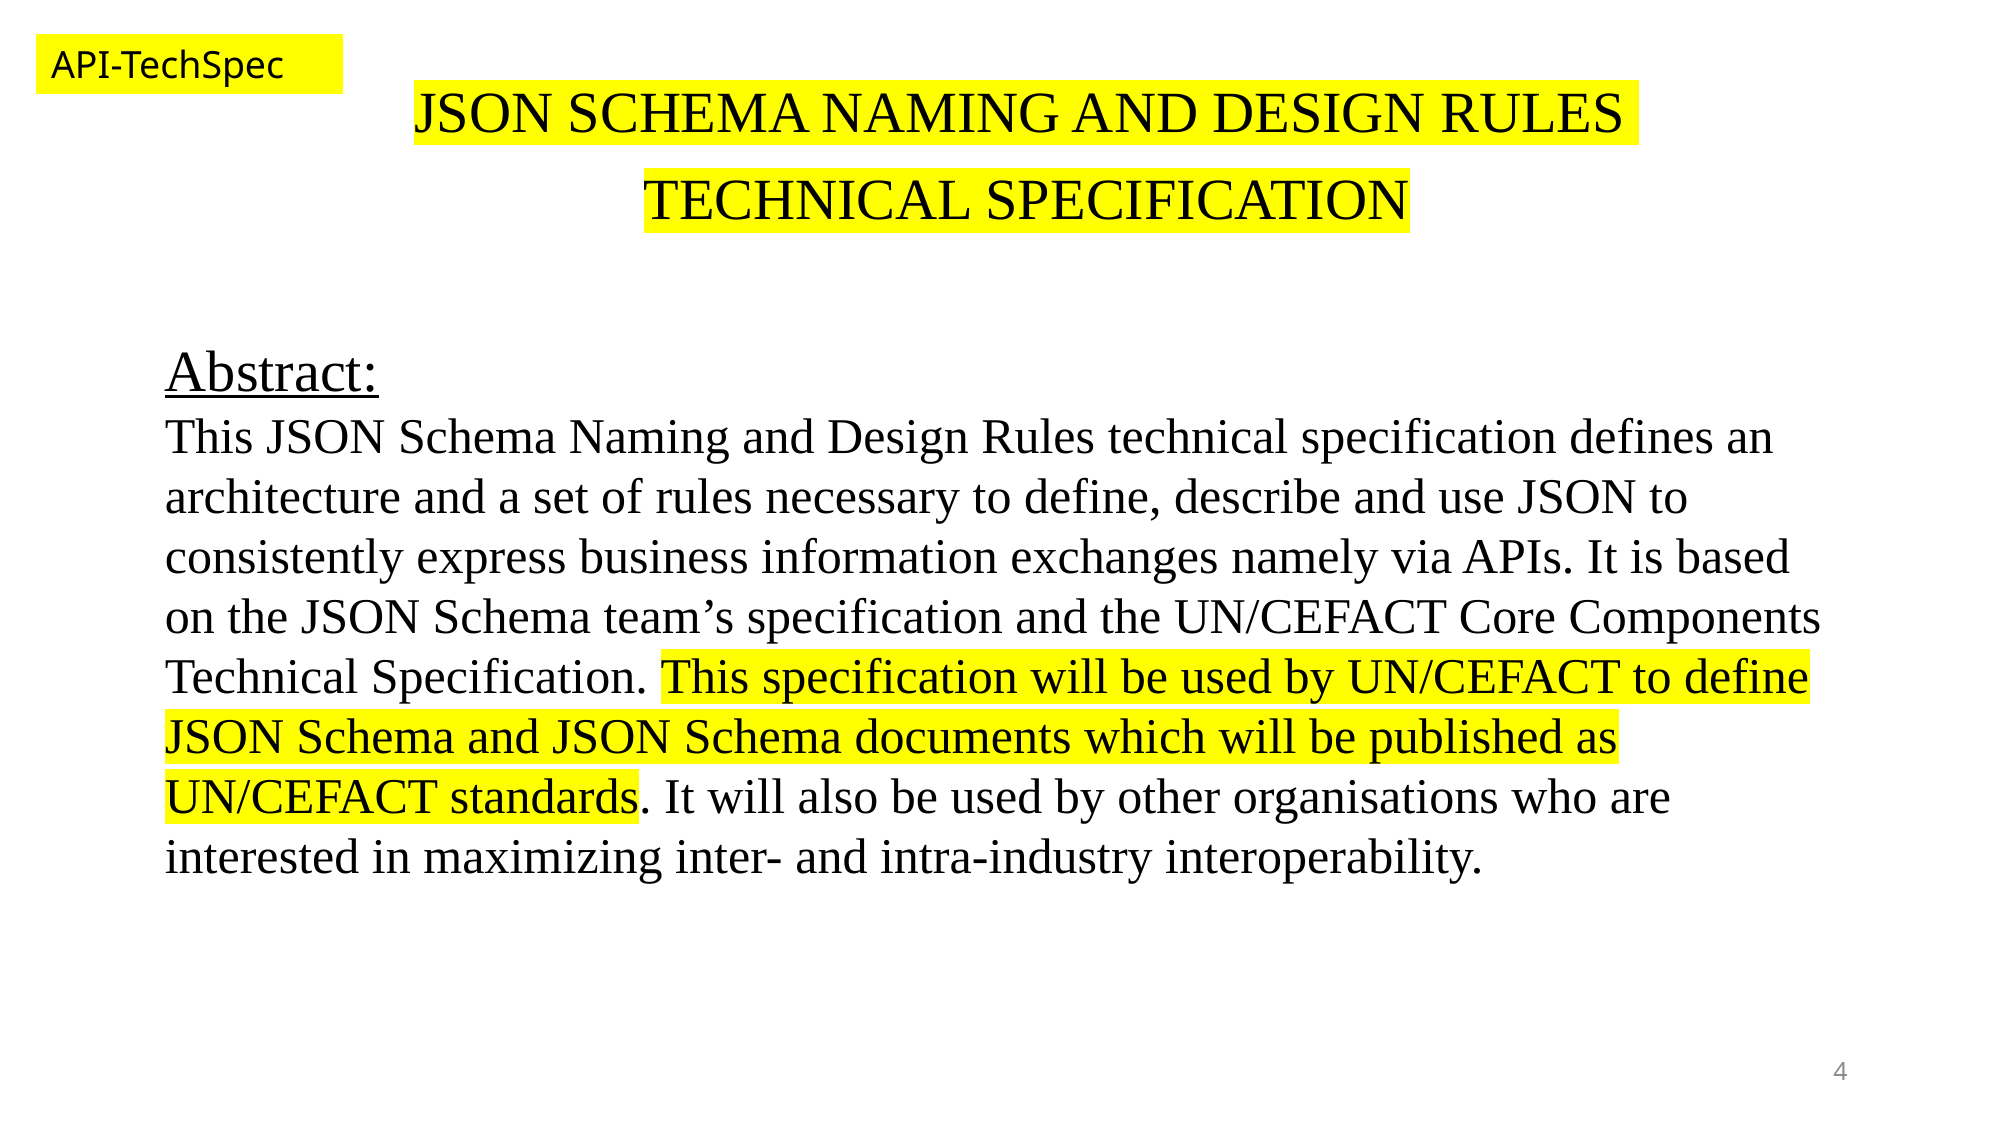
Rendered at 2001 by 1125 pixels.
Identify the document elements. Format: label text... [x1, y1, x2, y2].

text_box Abstract: This JSON Schema Naming and Design Rules technical specification defines an architecture and a set of rules necessary to define, describe and use JSON to consistently express business information exchanges namely via APIs. It is based on the JSON Schema team’s specification and the UN/CEFACT Core Components Technical Specification. This specification will be used by UN/CEFACT to define JSON Schema and JSON Schema documents which will be published as UN/CEFACT standards. It will also be used by other organisations who are interested in maximizing inter- and intra-industry interoperability. [149, 325, 1863, 951]
text_box JSON Schema Naming and Design Rules Technical Specification [91, 49, 1962, 239]
text_box API-TechSpec [36, 34, 344, 94]
slide_number 4 [1412, 1042, 1863, 1103]
